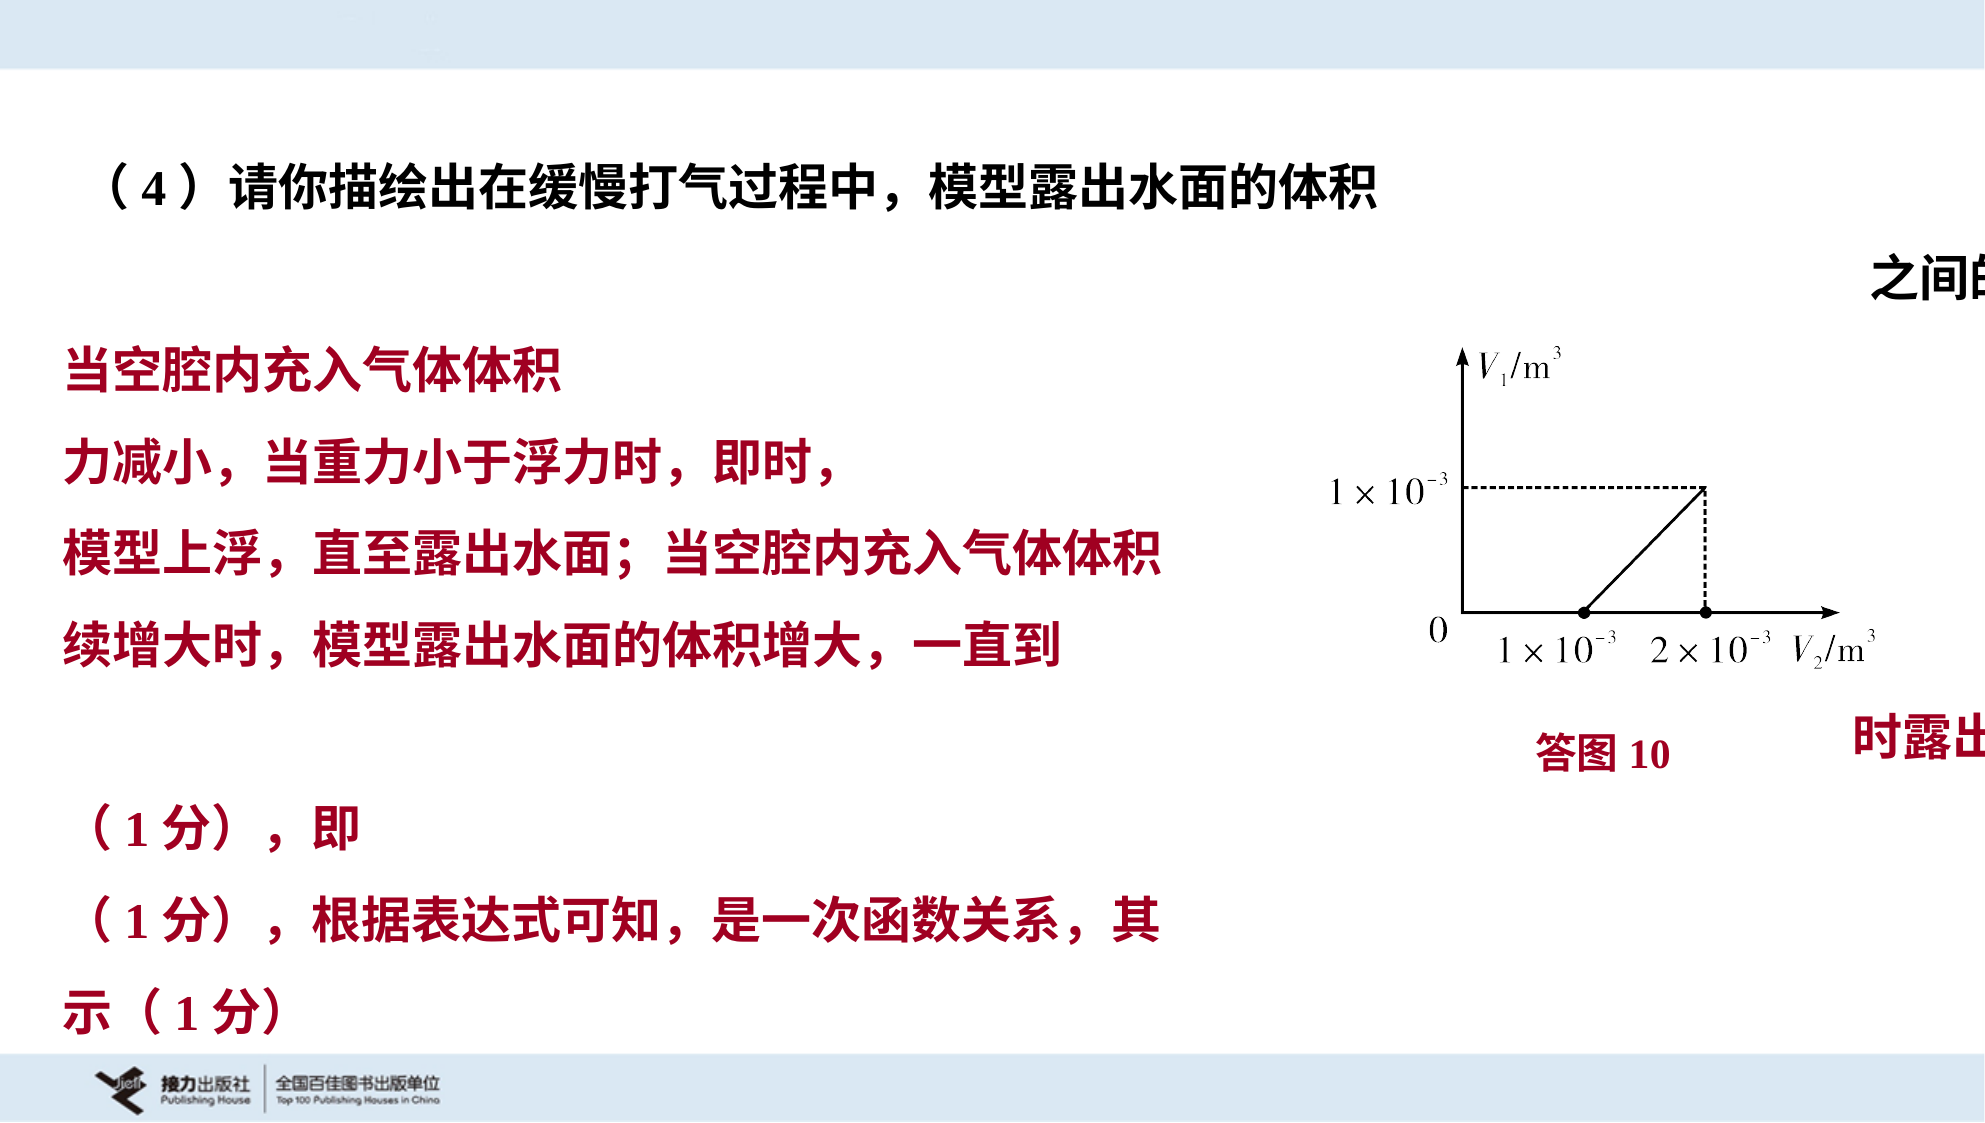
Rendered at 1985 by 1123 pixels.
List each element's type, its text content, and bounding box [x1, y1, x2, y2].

picture [0, 0, 1985, 1122]
picture [1978, 267, 1985, 275]
picture [1980, 735, 1985, 751]
text_box 答图10 [1522, 689, 1684, 780]
picture [1978, 280, 1985, 290]
